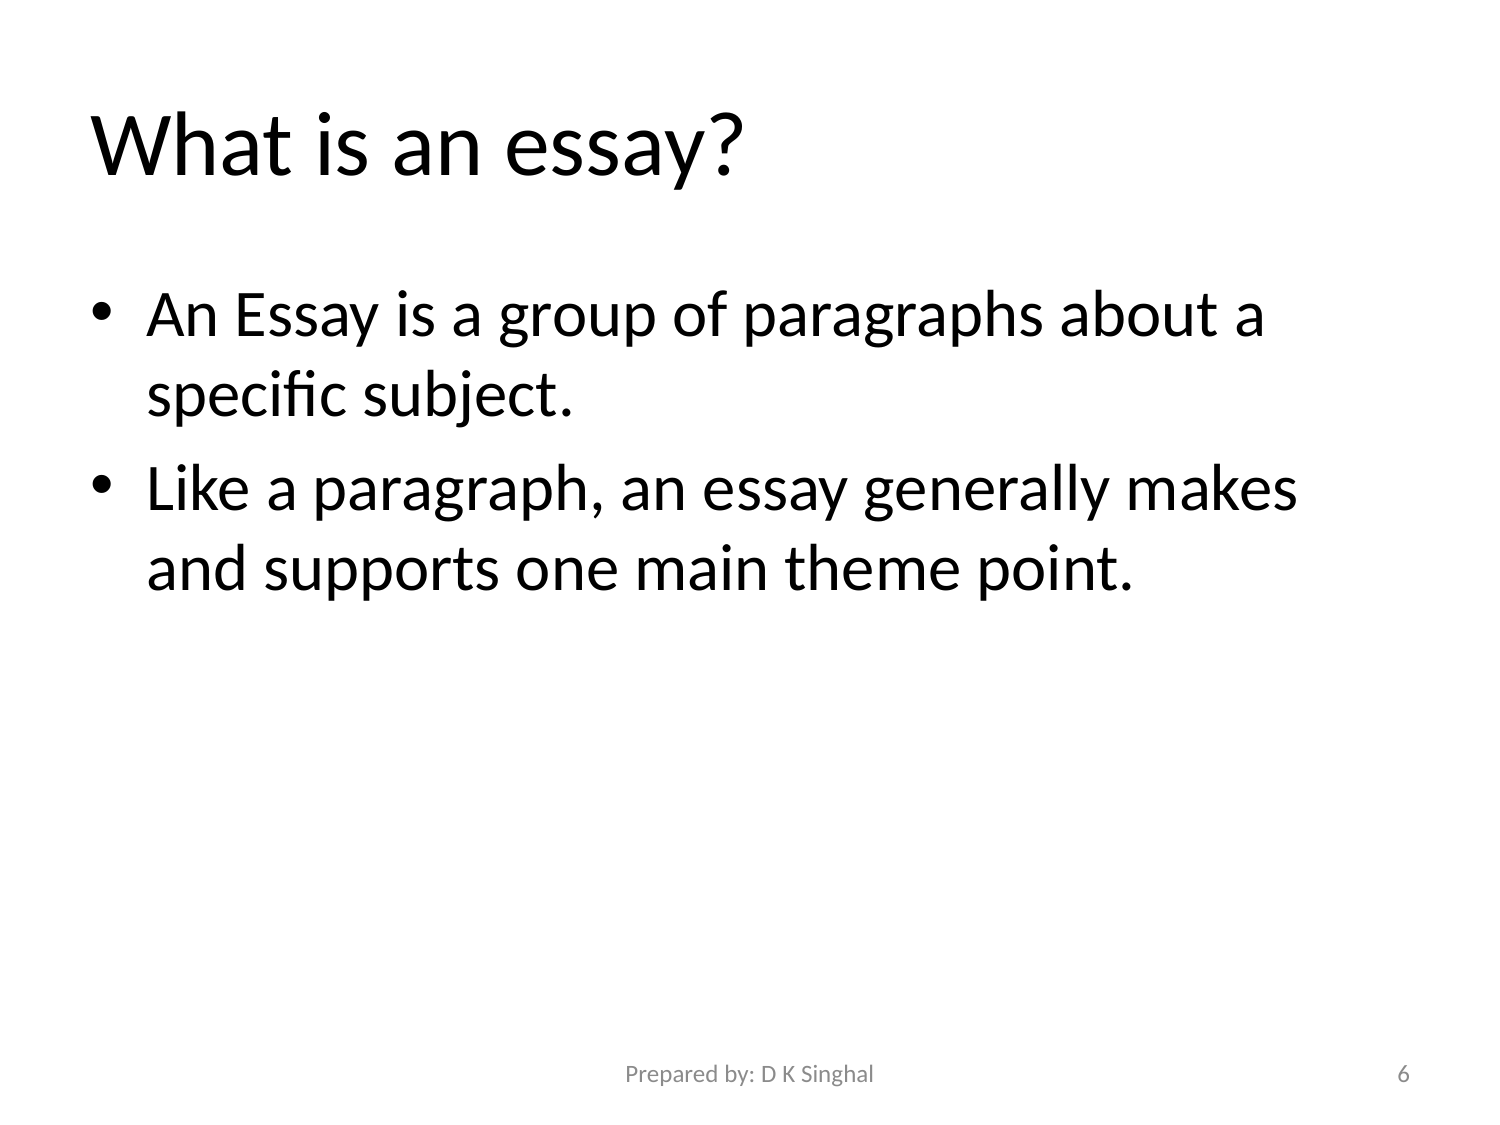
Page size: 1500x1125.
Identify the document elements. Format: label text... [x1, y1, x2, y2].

list An Essay is a group of paragraphs about a specific subject. Like a paragraph, an essay generally makes and supports one main theme point. [75, 262, 1425, 1005]
footer Prepared by: D K Singhal [512, 1042, 988, 1103]
title What is an essay? [75, 45, 1425, 233]
slide_number 6 [1074, 1042, 1425, 1103]
